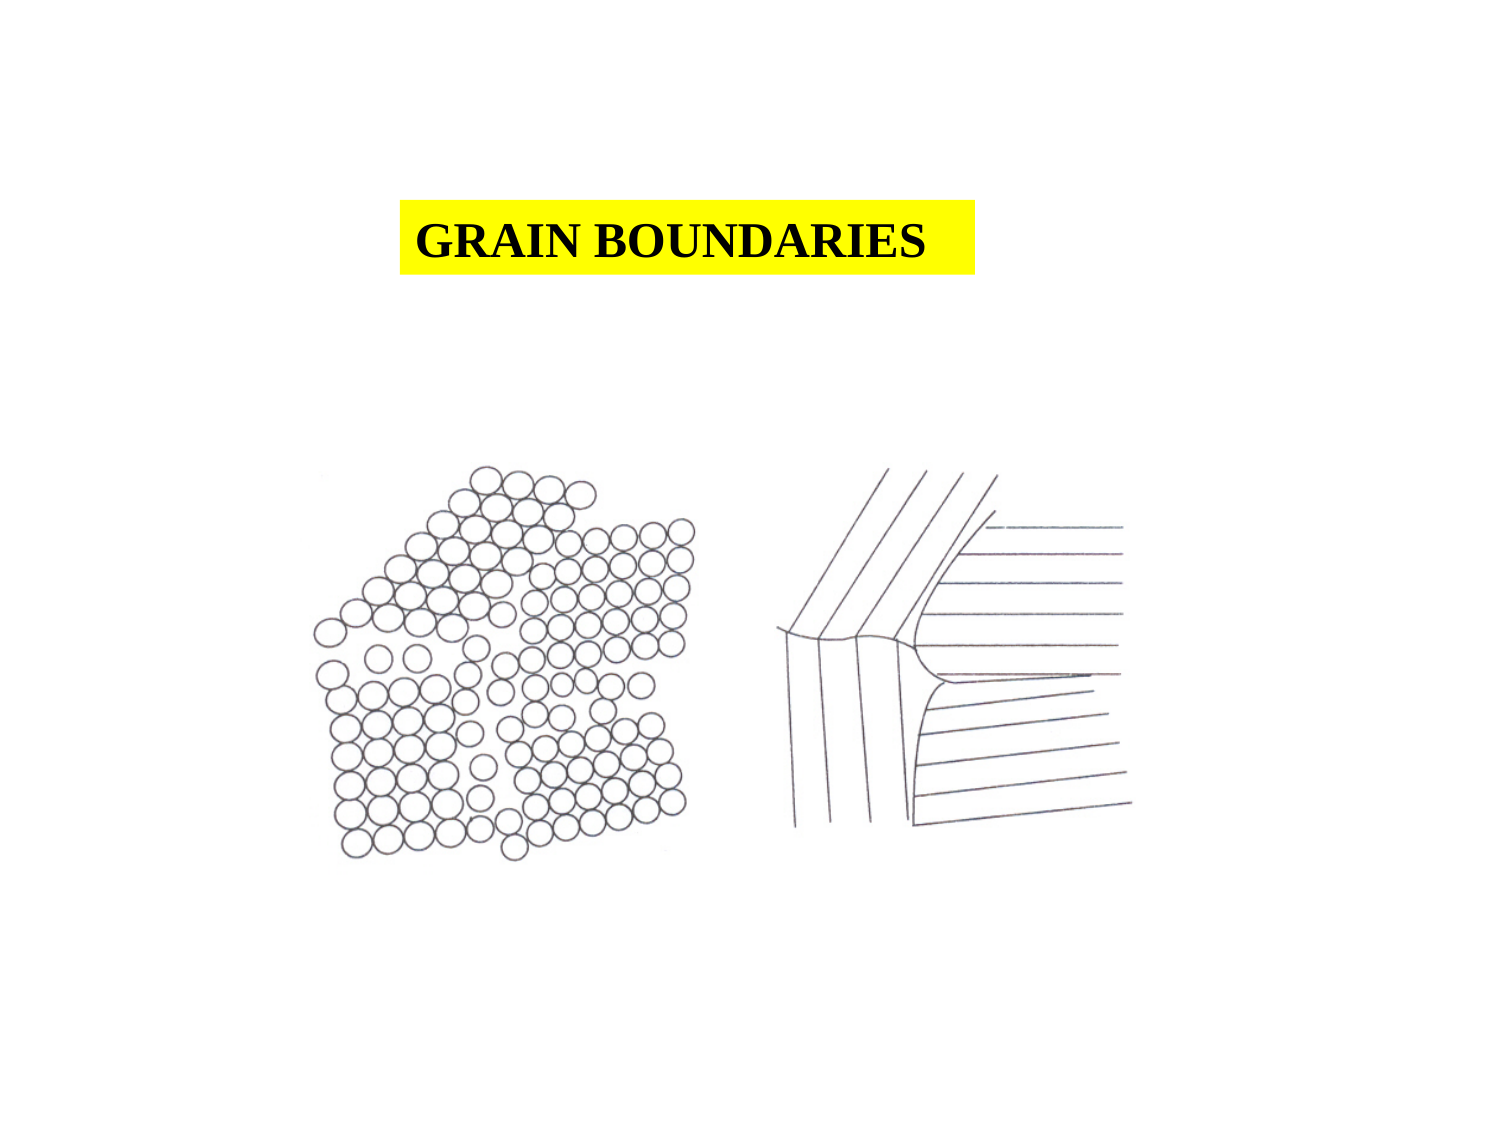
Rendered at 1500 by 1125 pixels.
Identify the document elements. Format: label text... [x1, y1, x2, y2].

picture [299, 462, 713, 880]
picture [774, 462, 1136, 851]
text_box GRAIN BOUNDARIES [399, 199, 975, 275]
